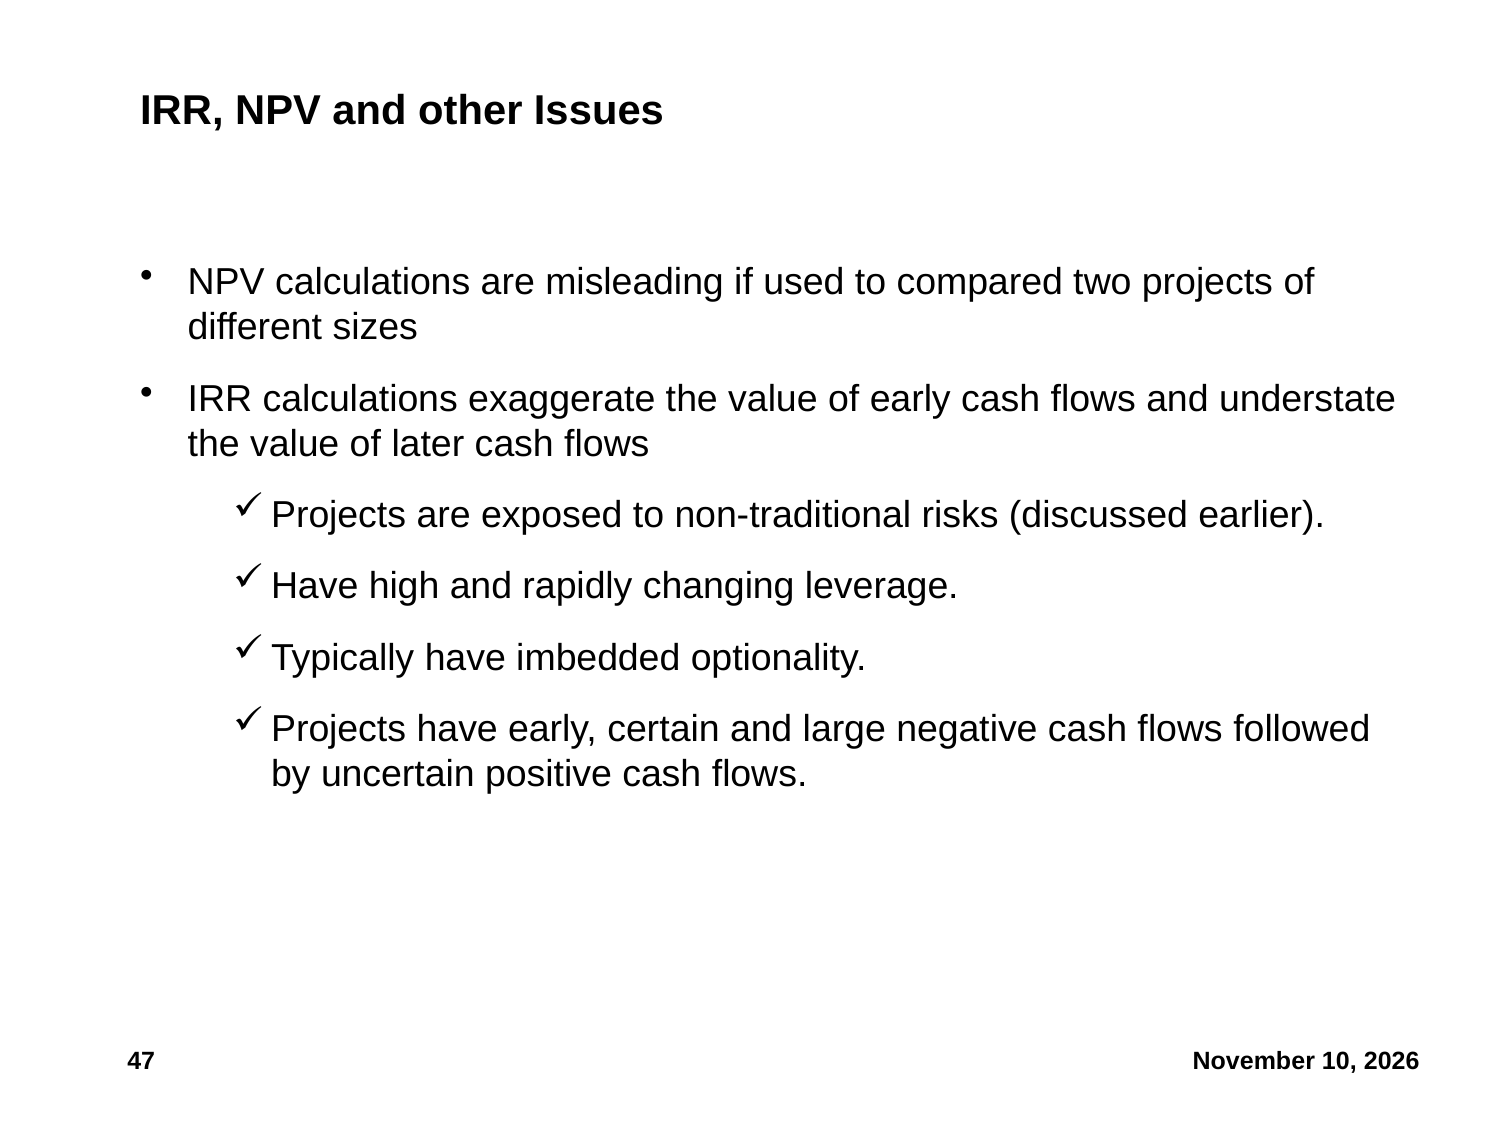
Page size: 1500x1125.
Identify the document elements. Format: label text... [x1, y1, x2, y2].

title IRR, NPV and other Issues [124, 74, 1376, 226]
list NPV calculations are misleading if used to compared two projects of different sizes IRR calculations exaggerate the value of early cash flows and understate the value of later cash flows Projects are exposed to non-traditional risks (discussed earlier). Have high and rapidly changing leverage. Typically have imbedded optionality. Projects have early, certain and large negative cash flows followed by uncertain positive cash flows. [124, 249, 1413, 1001]
